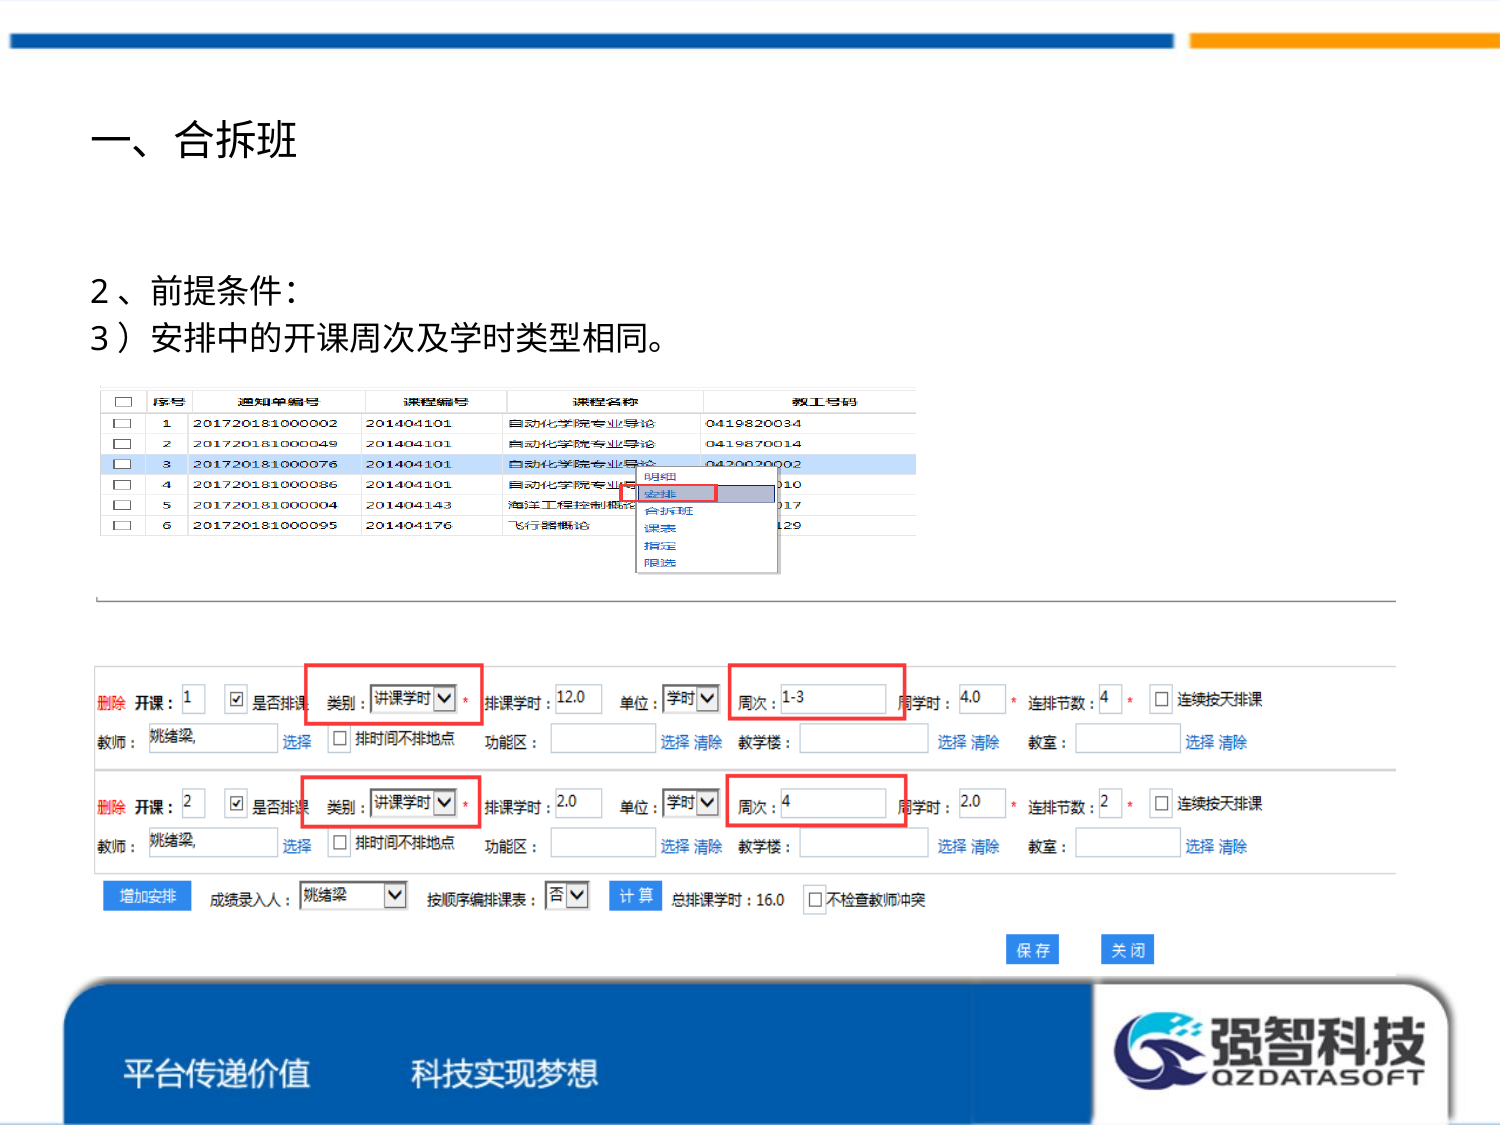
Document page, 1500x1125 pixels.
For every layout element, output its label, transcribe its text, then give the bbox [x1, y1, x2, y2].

list 2、前提条件： 3）安排中的开课周次及学时类型相同。 [74, 262, 1426, 1006]
picture [0, 0, 1500, 1125]
title 一、合拆班 [74, 44, 1426, 233]
